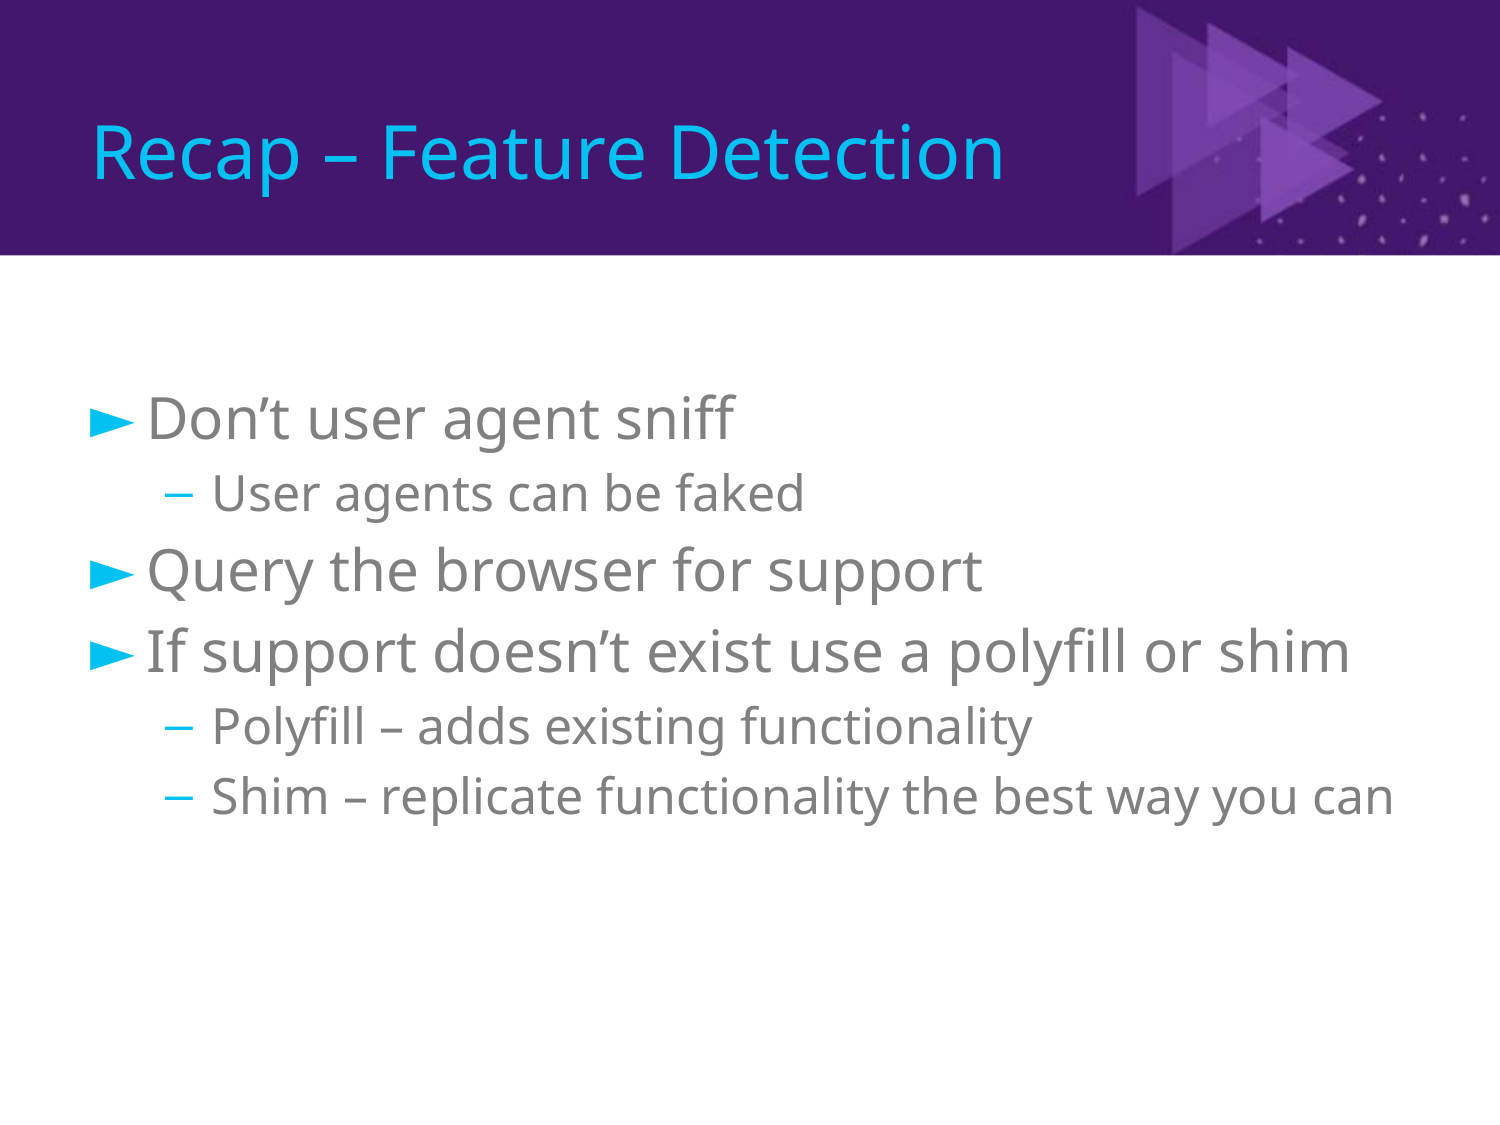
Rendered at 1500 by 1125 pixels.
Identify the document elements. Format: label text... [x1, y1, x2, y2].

title Recap – Feature Detection [75, 56, 1425, 244]
list Don’t user agent sniff User agents can be faked Query the browser for support If support doesn’t exist use a polyfill or shim Polyfill – adds existing functionality Shim – replicate functionality the best way you can [75, 373, 1425, 1005]
picture [0, 0, 1500, 255]
